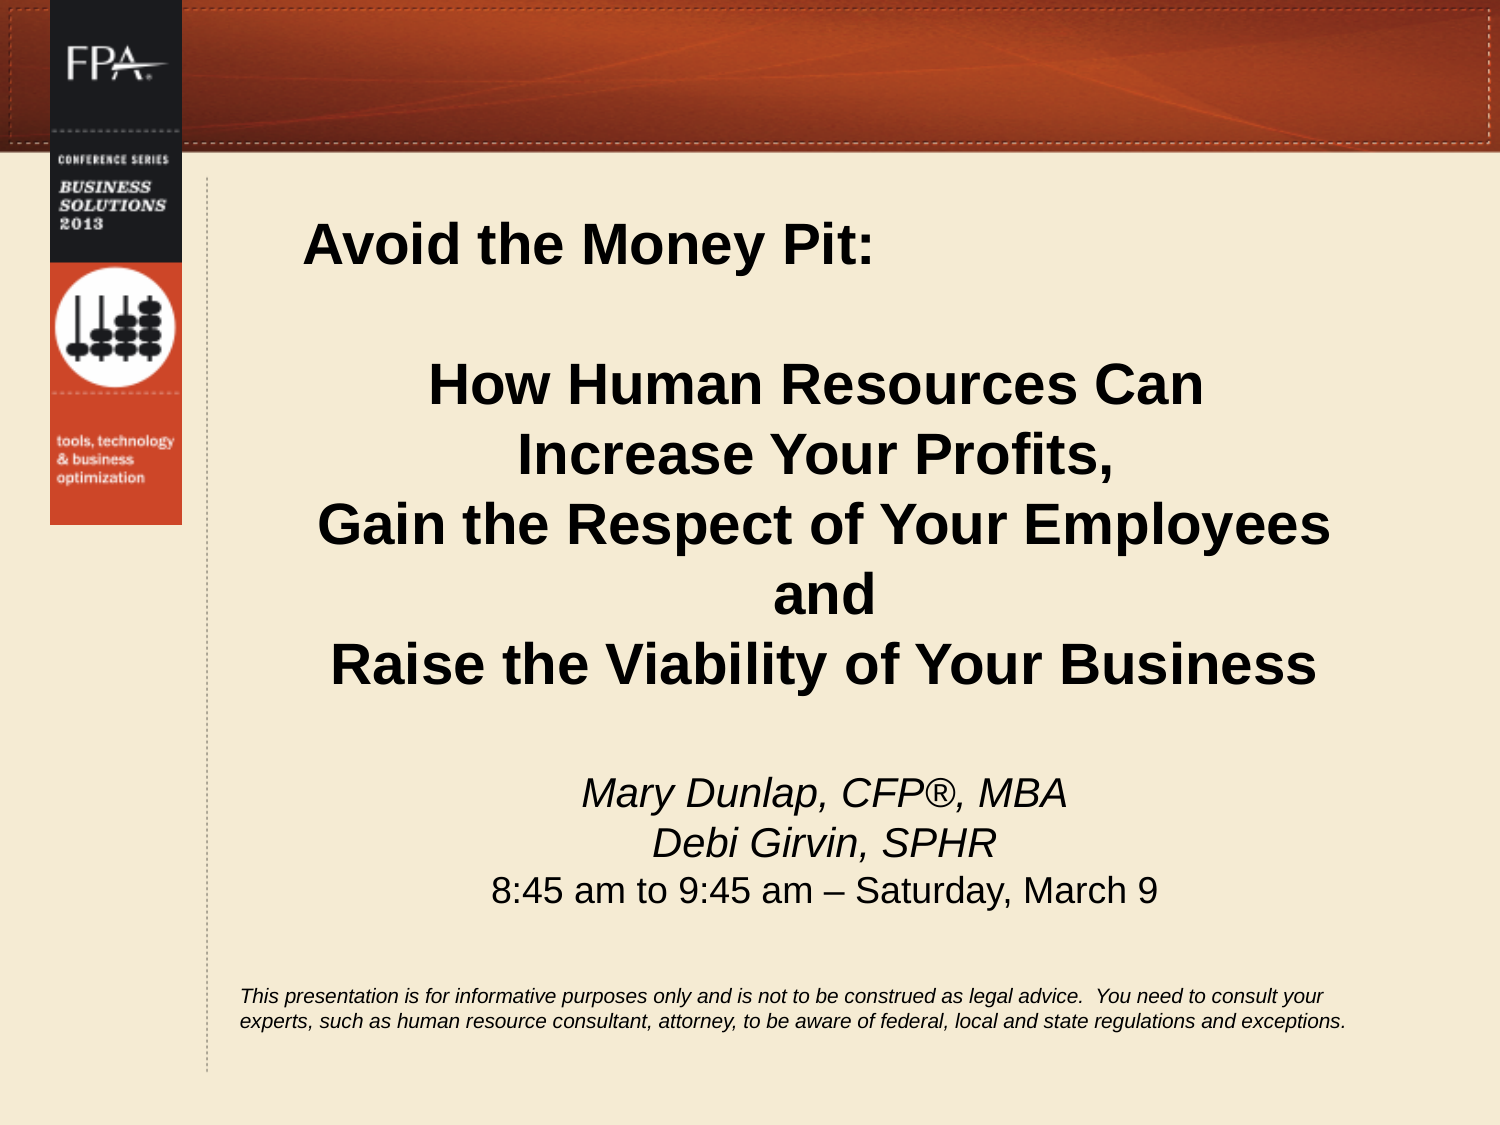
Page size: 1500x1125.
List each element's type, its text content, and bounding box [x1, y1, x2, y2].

title Avoid the Money Pit: How Human Resources Can Increase Your Profits, Gain the Respect of Your Employees and Raise the Viability of Your Business Mary Dunlap, CFP®, MBA Debi Girvin, SPHR 8:45 am to 9:45 am – Saturday, March 9 [262, 162, 1388, 926]
text_box This presentation is for informative purposes only and is not to be construed as legal advice. You need to consult your experts, such as human resource consultant, attorney, to be aware of federal, local and state regulations and exceptions. [224, 974, 1363, 1040]
picture [0, 0, 1500, 1125]
